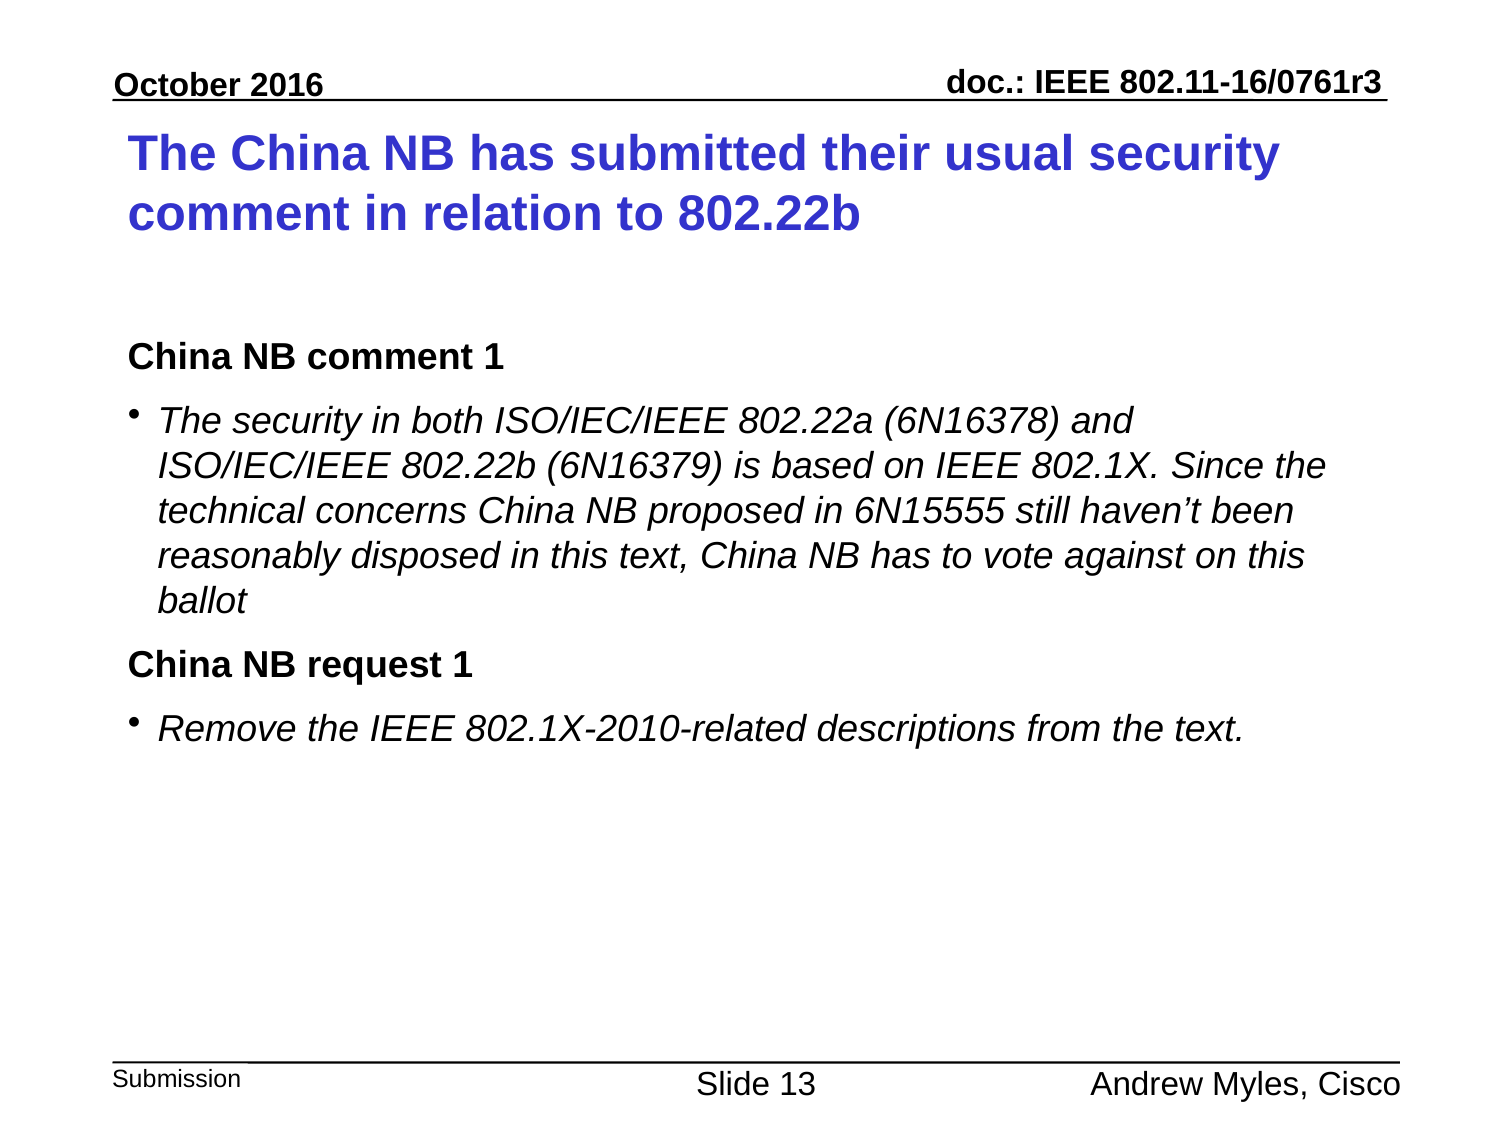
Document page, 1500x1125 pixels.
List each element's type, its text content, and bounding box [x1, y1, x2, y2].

title The China NB has submitted their usual security comment in relation to 802.22b [112, 112, 1388, 288]
slide_number Slide 13 [695, 1061, 818, 1103]
list China NB comment 1 The security in both ISO/IEC/IEEE 802.22a (6N16378) and ISO/IEC/IEEE 802.22b (6N16379) is based on IEEE 802.1X. Since the technical concerns China NB proposed in 6N15555 still haven’t been reasonably disposed in this text, China NB has to vote against on this ballot China NB request 1 Remove the IEEE 802.1X-2010-related descriptions from the text. [112, 324, 1388, 1000]
footer Andrew Myles, Cisco [1087, 1061, 1402, 1103]
